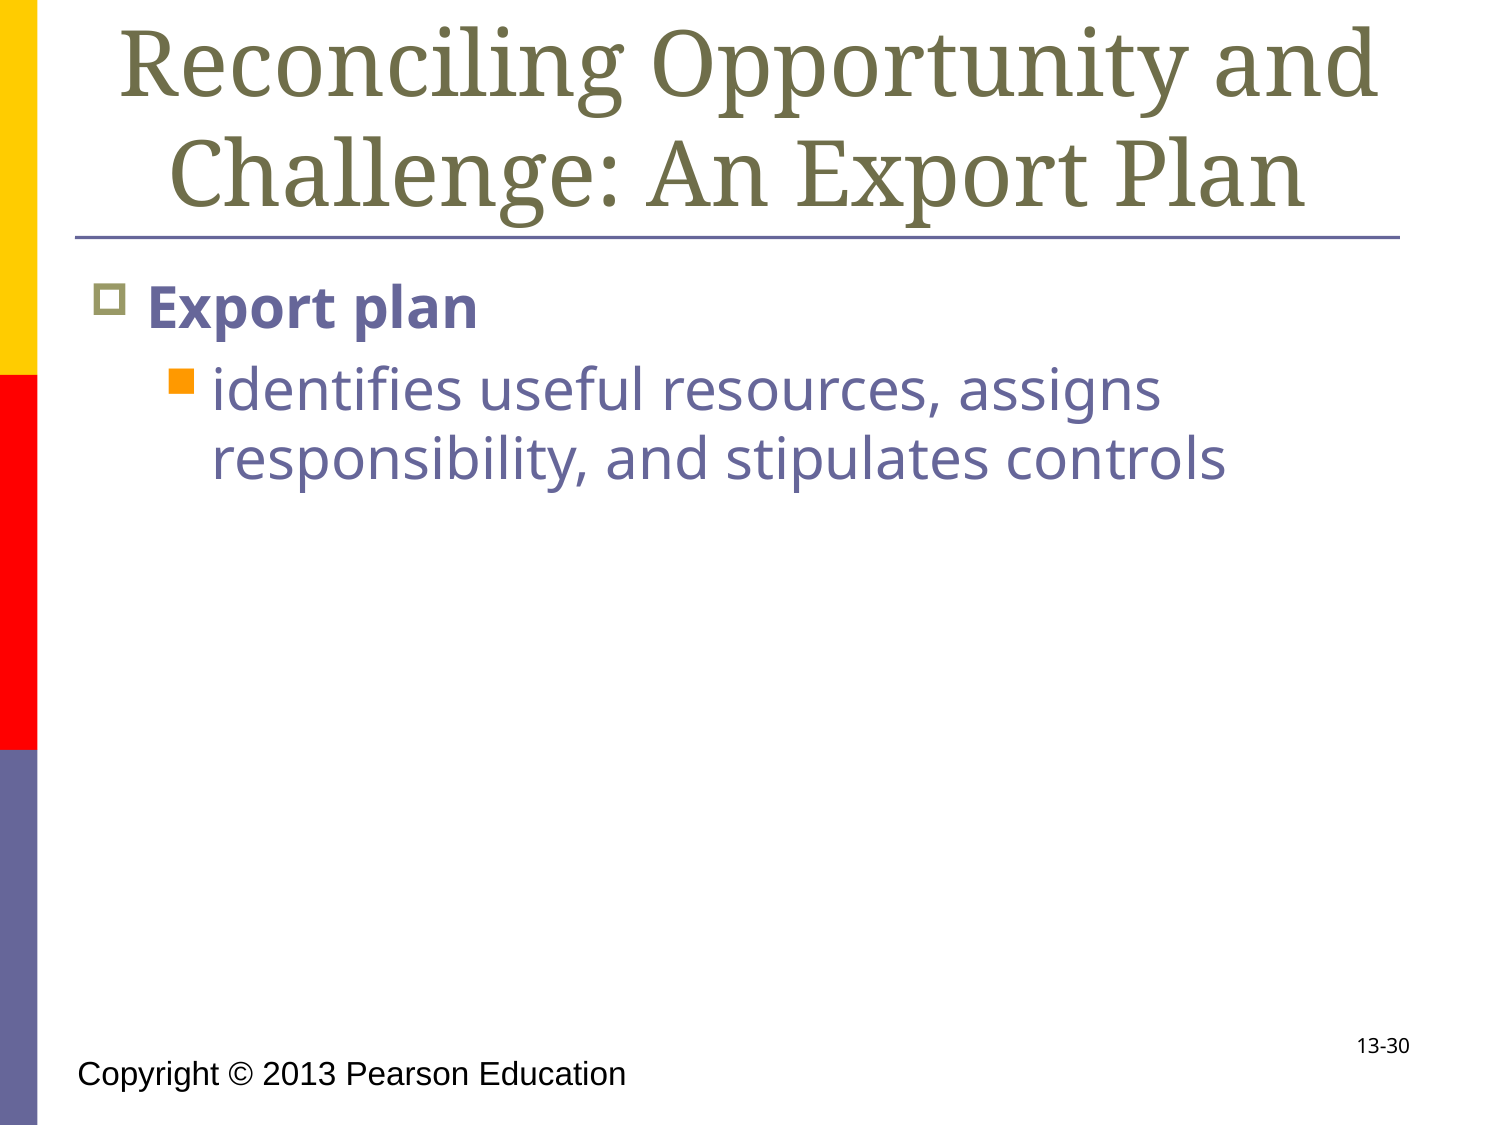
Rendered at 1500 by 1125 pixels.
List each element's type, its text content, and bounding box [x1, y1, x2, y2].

list Export plan identifies useful resources, assigns responsibility, and stipulates controls [75, 262, 1425, 1006]
slide_number 13-30 [1074, 1025, 1425, 1100]
title Reconciling Opportunity and Challenge: An Export Plan [75, 45, 1425, 233]
